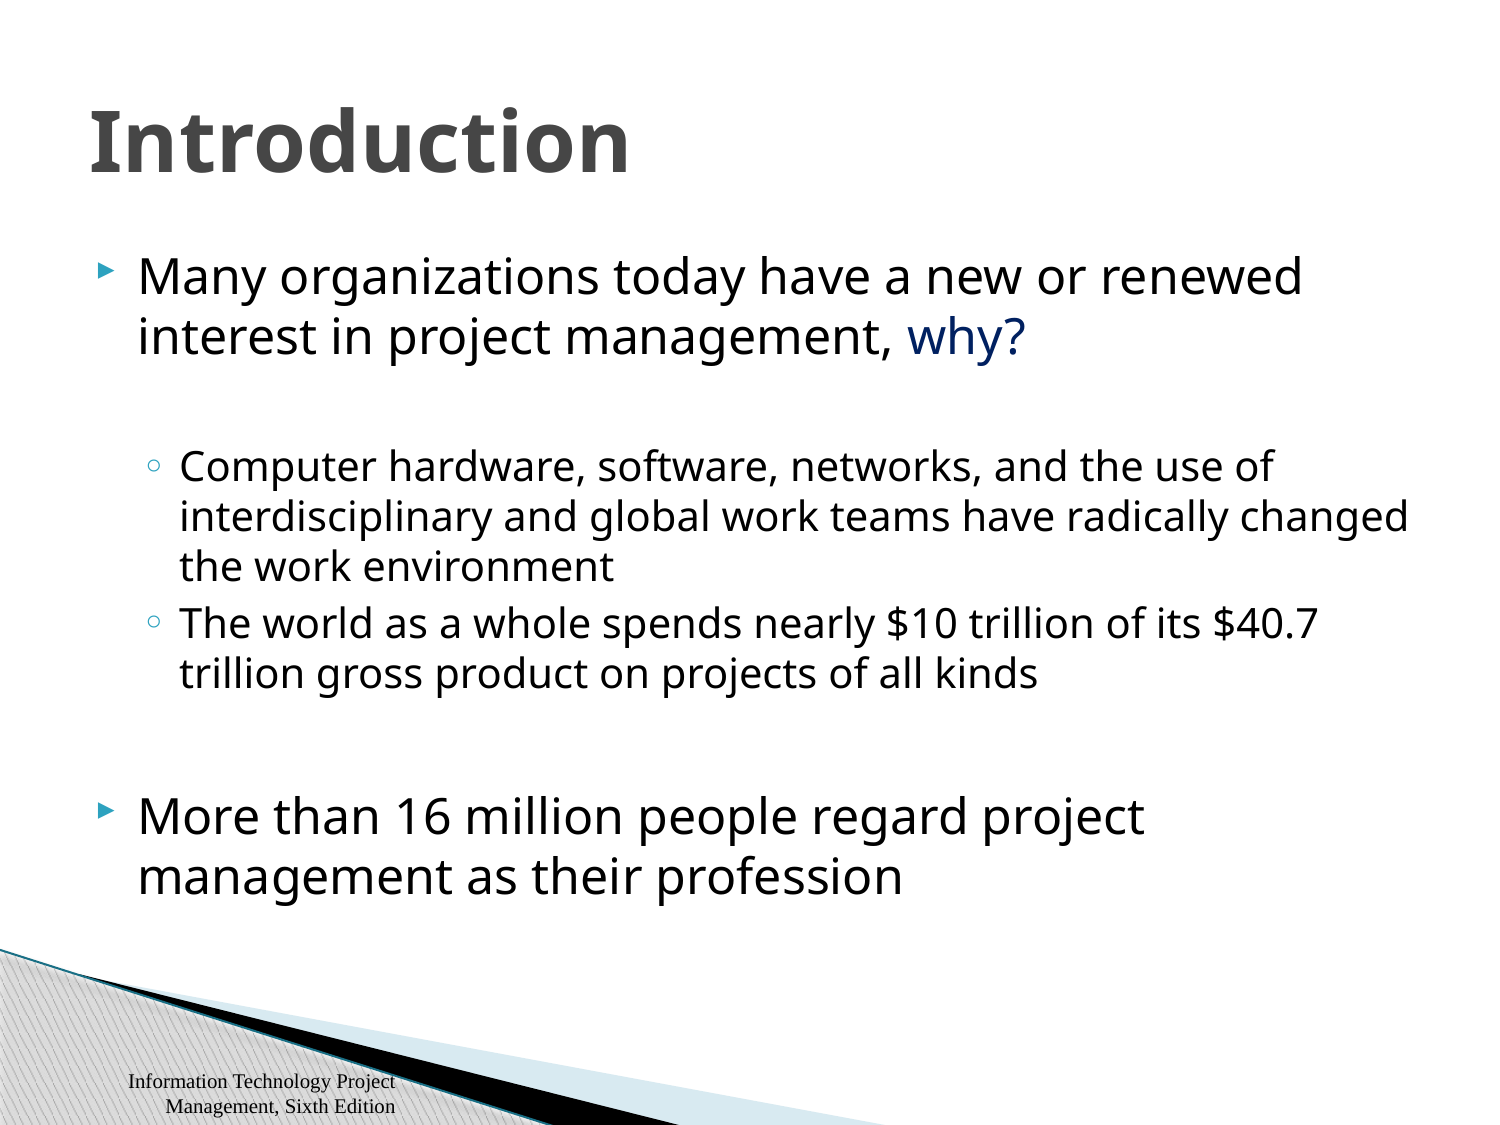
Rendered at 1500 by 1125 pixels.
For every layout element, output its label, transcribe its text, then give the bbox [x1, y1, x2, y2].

list Many organizations today have a new or renewed interest in project management, why? Computer hardware, software, networks, and the use of interdisciplinary and global work teams have radically changed the work environment The world as a whole spends nearly $10 trillion of its $40.7 trillion gross product on projects of all kinds More than 16 million people regard project management as their profession [62, 237, 1450, 1050]
title Introduction [75, 45, 1425, 233]
footer Information Technology Project Management, Sixth Edition [24, 1062, 411, 1125]
